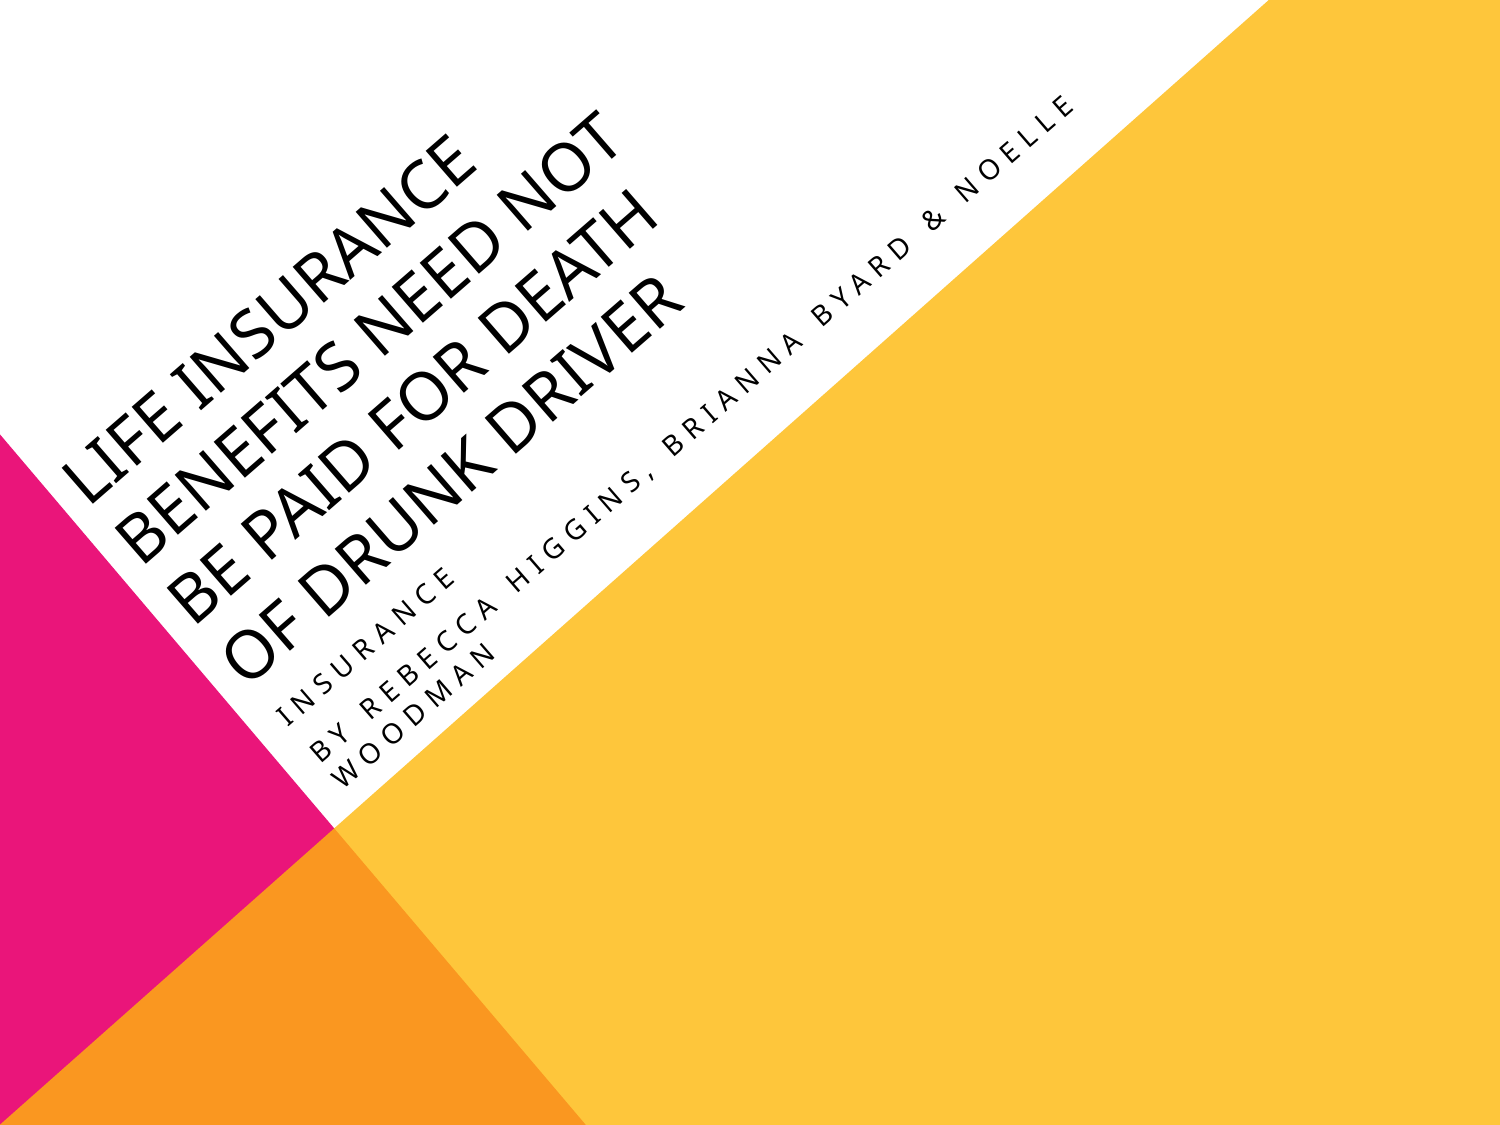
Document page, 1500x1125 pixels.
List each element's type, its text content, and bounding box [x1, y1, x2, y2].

title Life Insurance Benefits Need Not Be Paid for Death of Drunk Driver [0, 0, 793, 711]
subtitle Insurance By Rebecca Higgins, Brianna Byard & Noelle Woodman [257, 7, 1154, 810]
